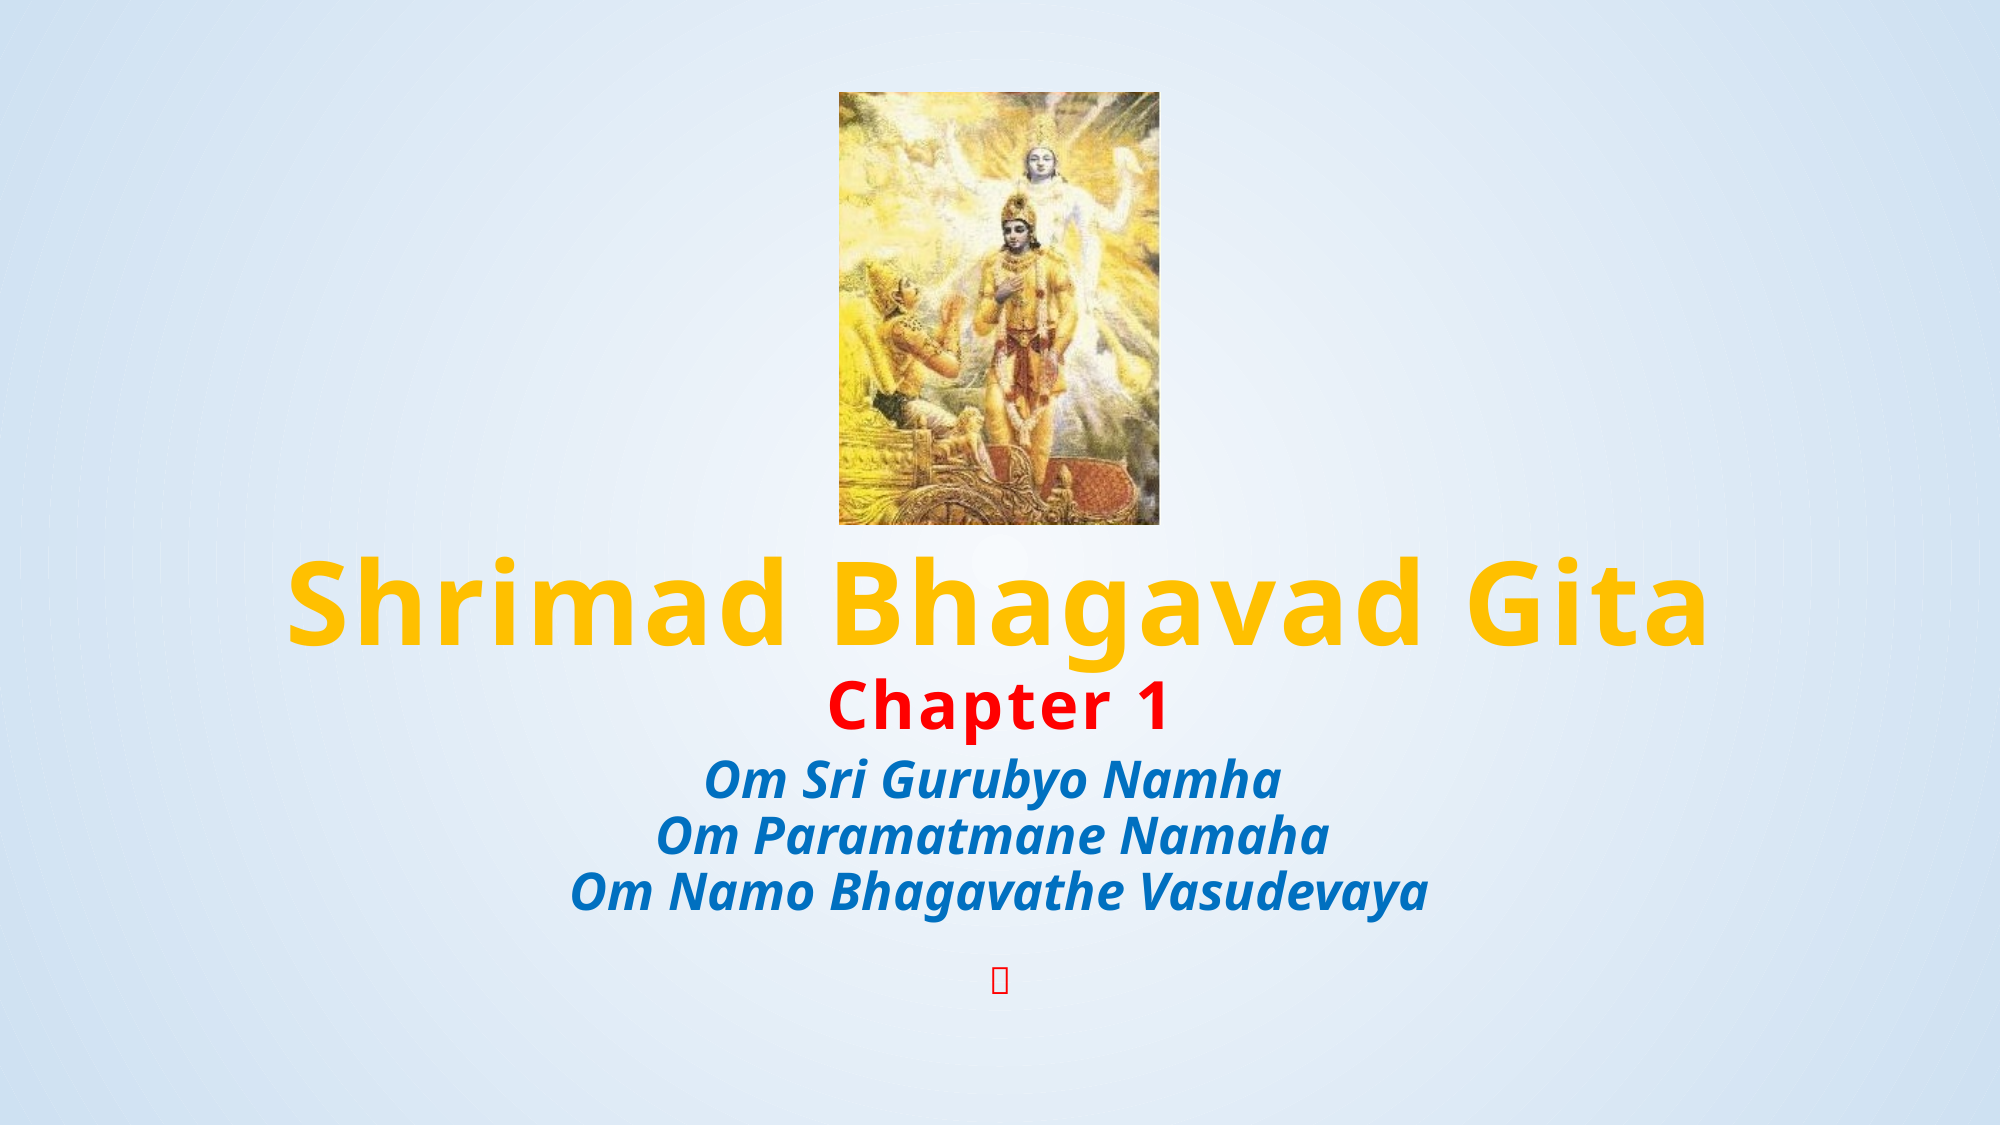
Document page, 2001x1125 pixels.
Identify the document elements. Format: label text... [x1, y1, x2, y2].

picture [839, 91, 1161, 525]
text_box Om Sri Gurubyo Namha Om Paramatmane Namaha Om Namo Bhagavathe Vasudevaya 🙏 [249, 752, 1750, 1011]
title Shrimad Bhagavad Gita [249, 524, 1750, 598]
text_box Chapter 1 [249, 598, 1750, 752]
